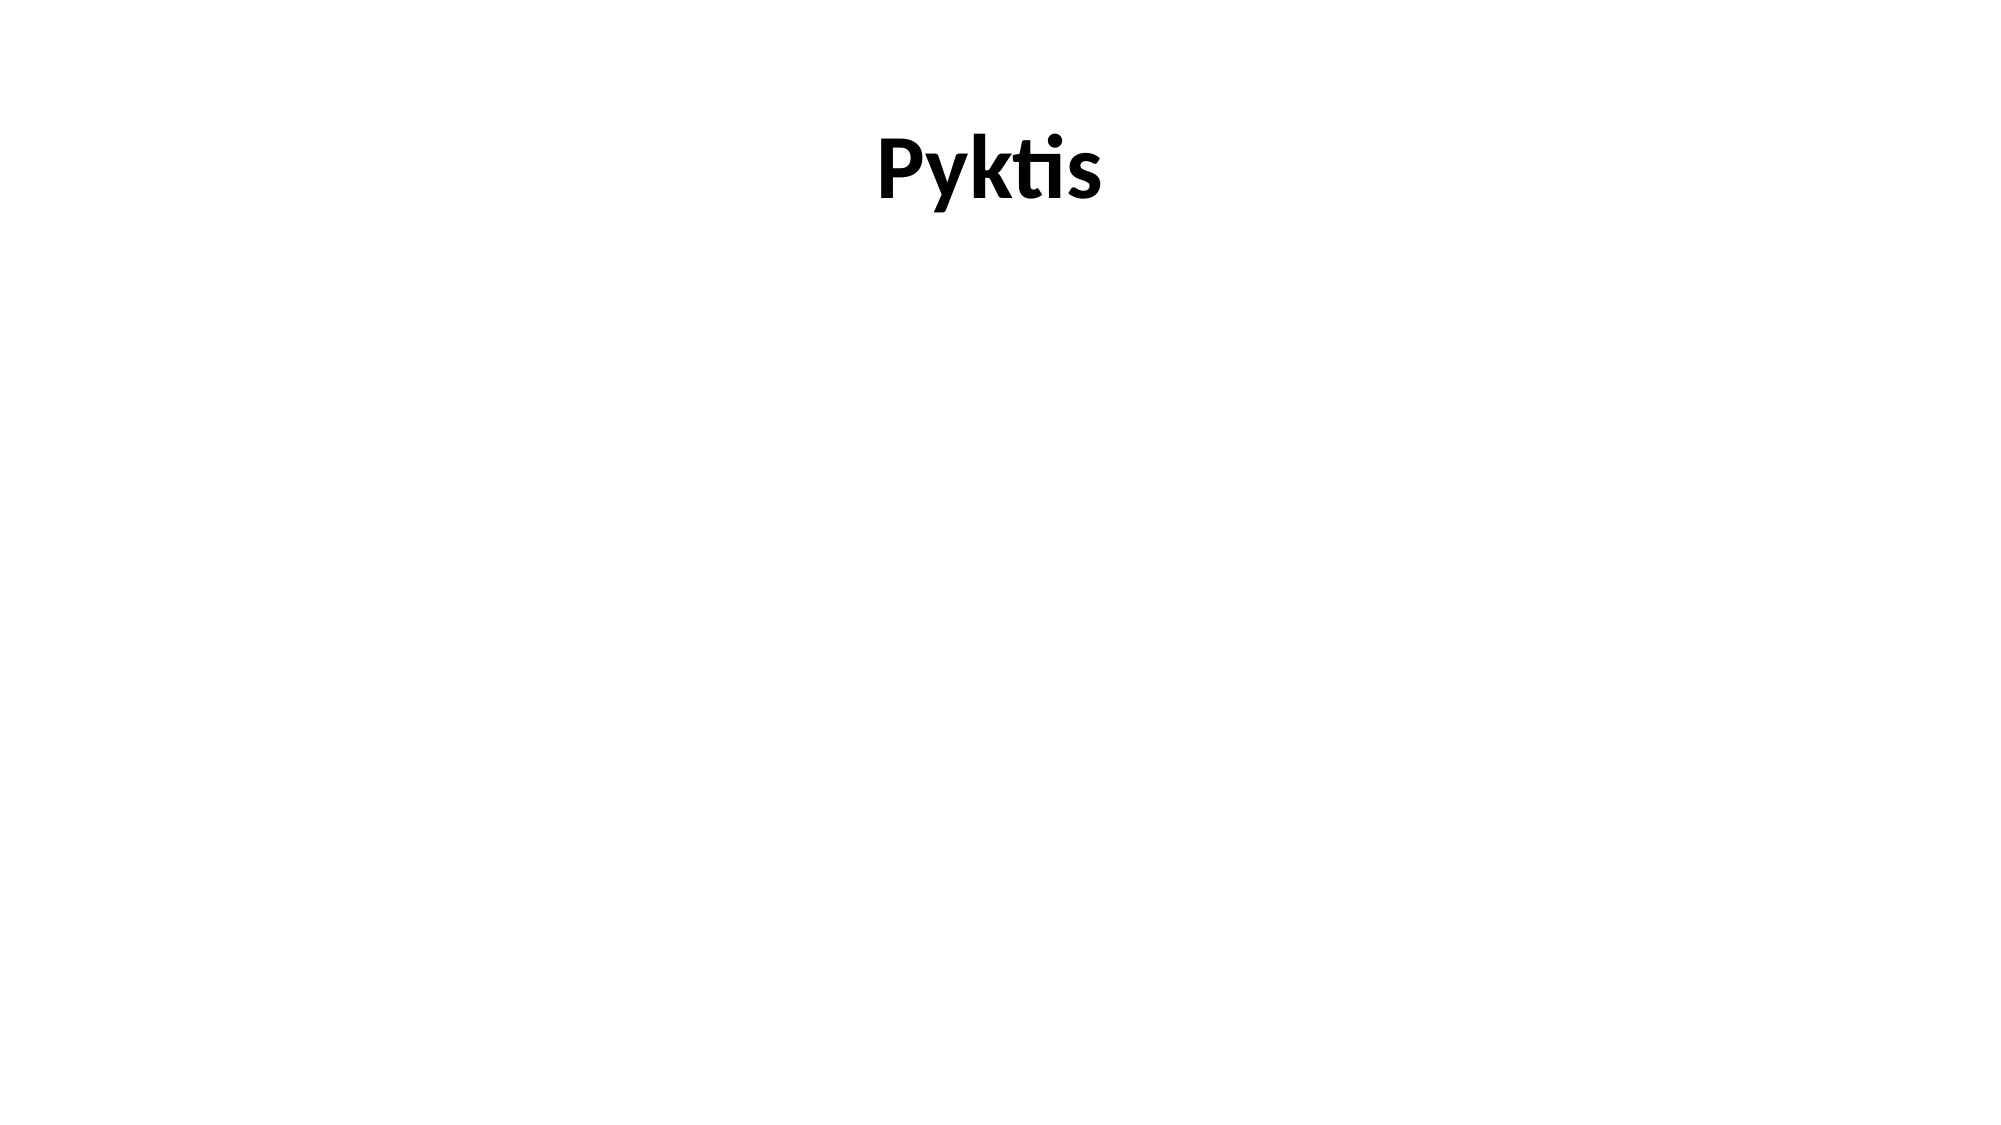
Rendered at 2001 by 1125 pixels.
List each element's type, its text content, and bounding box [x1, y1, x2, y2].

title Pyktis [137, 59, 1863, 278]
